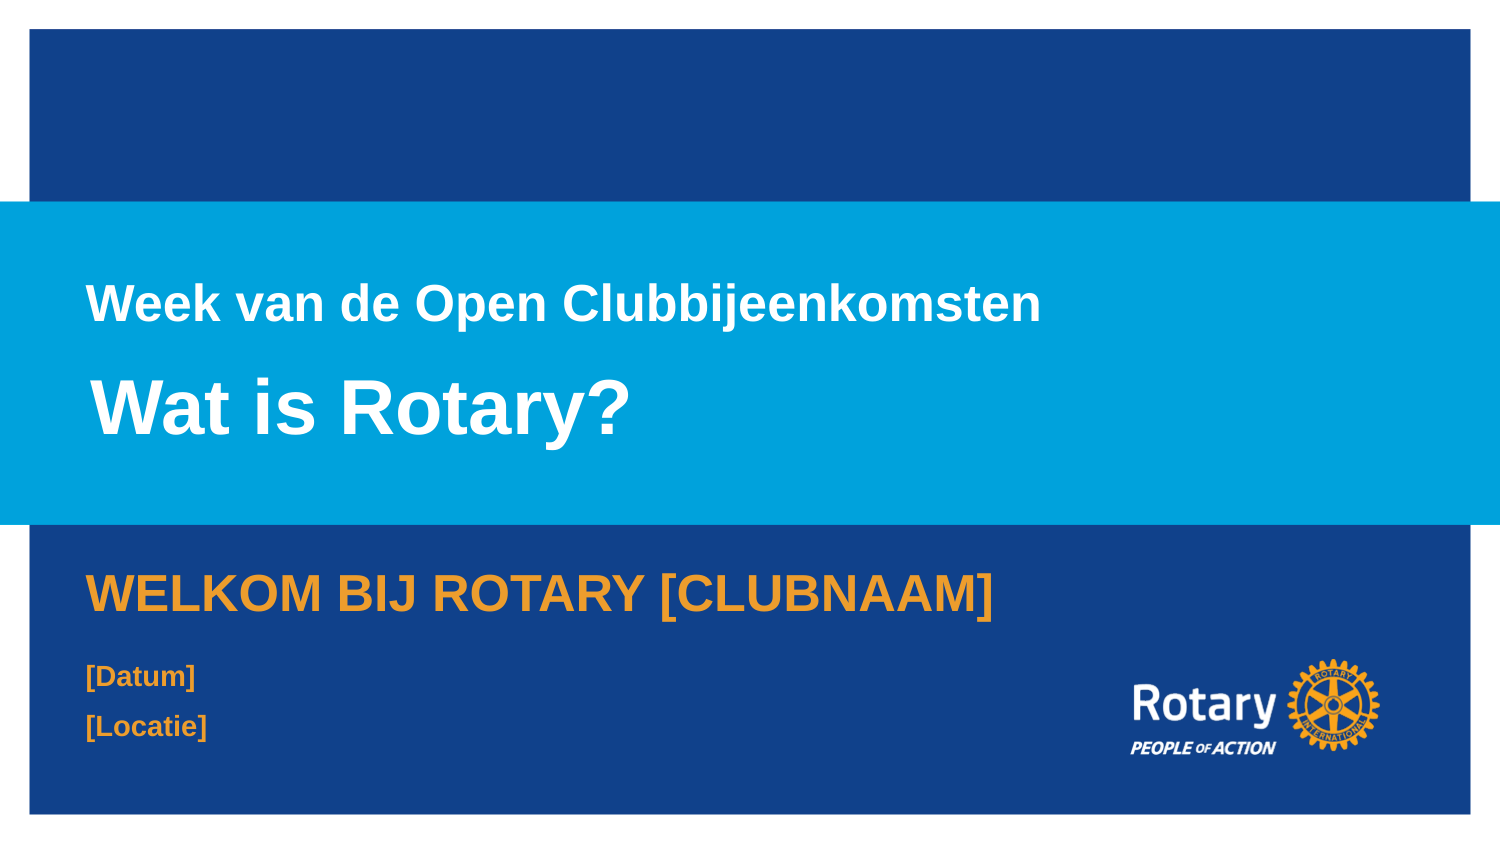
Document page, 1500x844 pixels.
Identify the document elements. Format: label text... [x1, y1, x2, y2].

text_box Wat is Rotary? [75, 359, 1370, 459]
text_box [Datum] [Locatie] [85, 642, 1380, 742]
text_box WELKOM BIJ ROTARY [CLUBNAAM] [85, 566, 1380, 642]
picture [0, 526, 1500, 844]
picture [0, 0, 1500, 201]
text_box Week van de Open Clubbijeenkomsten [85, 276, 1380, 376]
